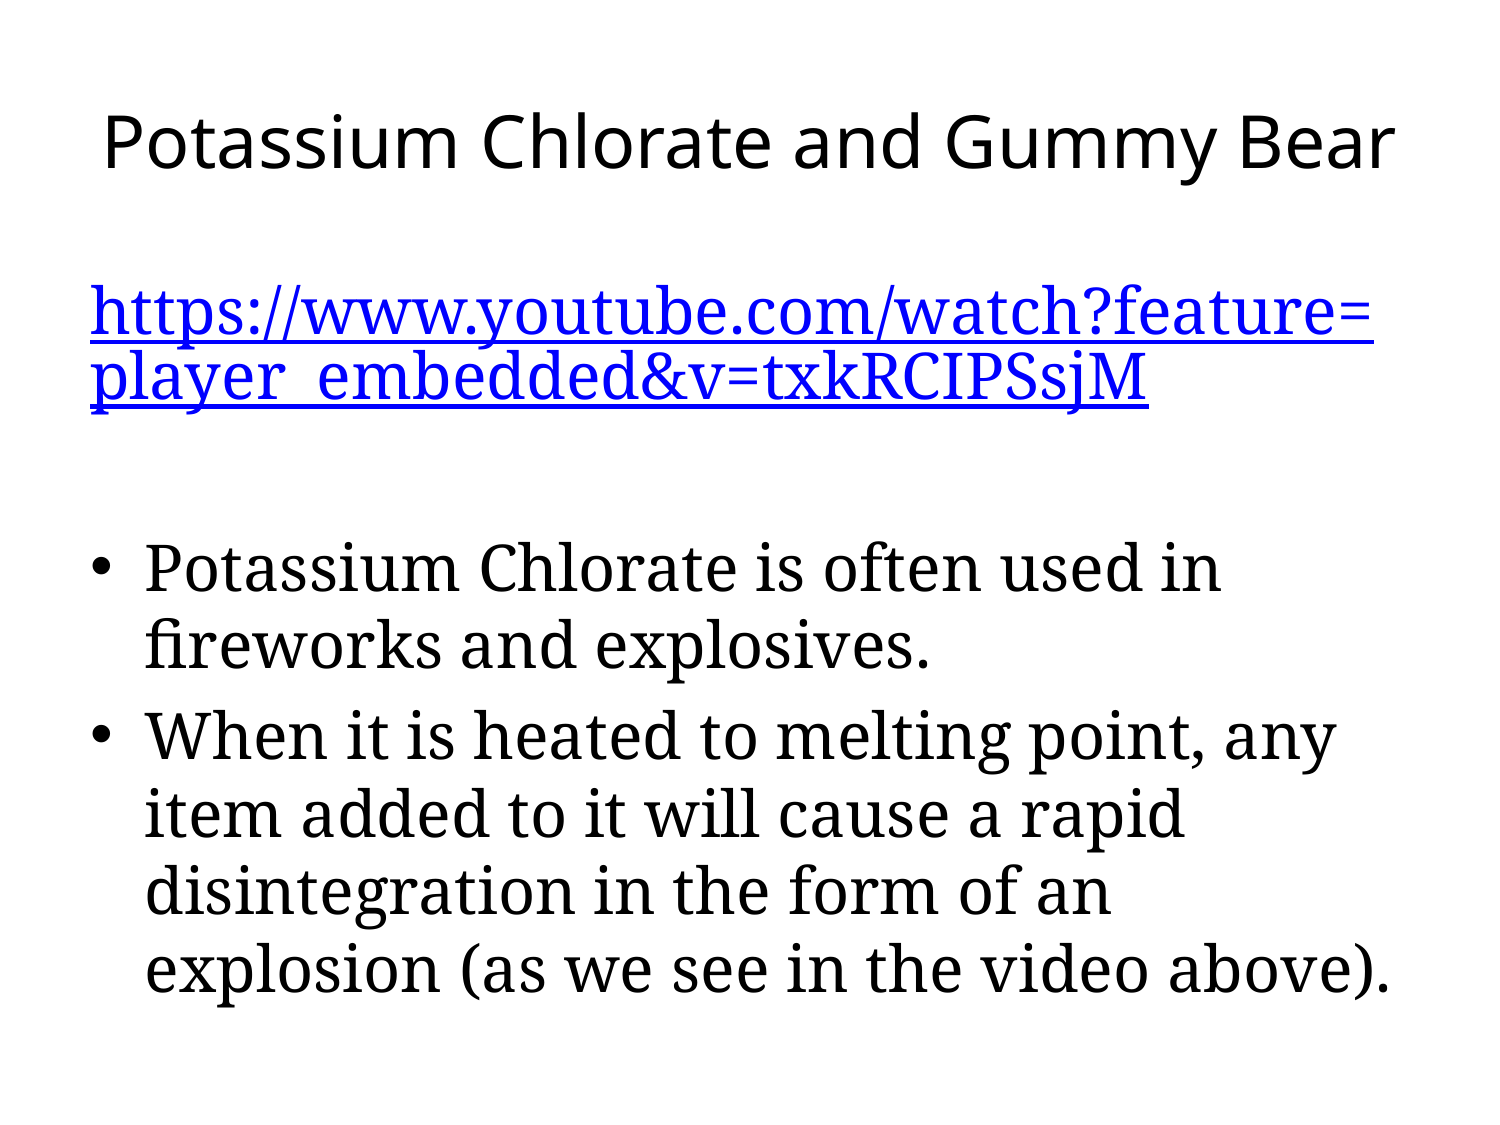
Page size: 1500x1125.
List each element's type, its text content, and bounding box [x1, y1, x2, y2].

title Potassium Chlorate and Gummy Bear [75, 45, 1425, 233]
list https://www.youtube.com/watch?feature=player_embedded&v=txkRCIPSsjM Potassium Chlorate is often used in fireworks and explosives. When it is heated to melting point, any item added to it will cause a rapid disintegration in the form of an explosion (as we see in the video above). [75, 262, 1425, 1005]
